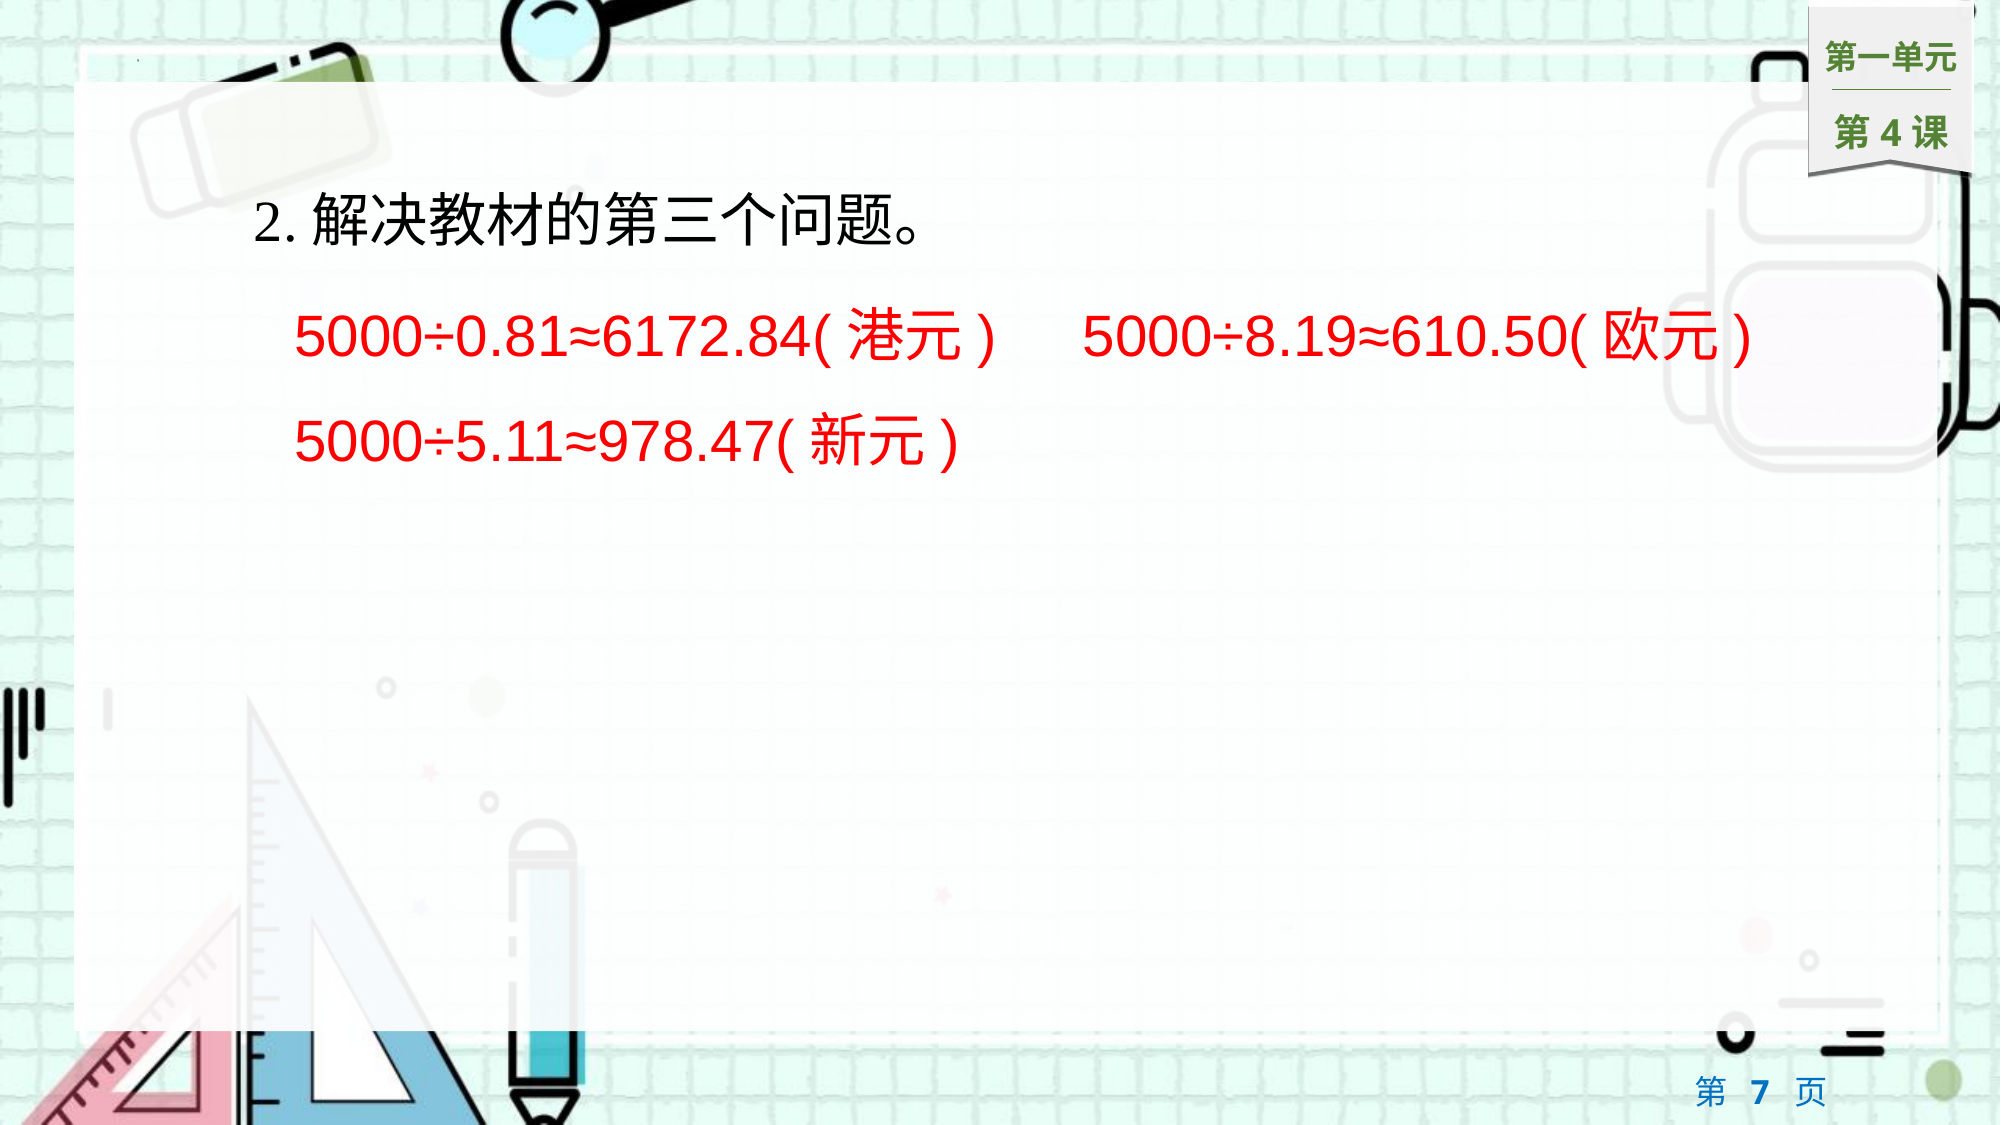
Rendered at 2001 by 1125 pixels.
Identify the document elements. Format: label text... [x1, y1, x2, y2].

picture [0, 0, 2000, 1125]
list 5000÷0.81≈6172.84(港元) 5000÷8.19≈610.50(欧元) 5000÷5.11≈978.47(新元) [279, 255, 1880, 361]
picture [1938, 168, 1971, 176]
list 2.解决教材的第三个问题。 [121, 140, 1844, 1043]
